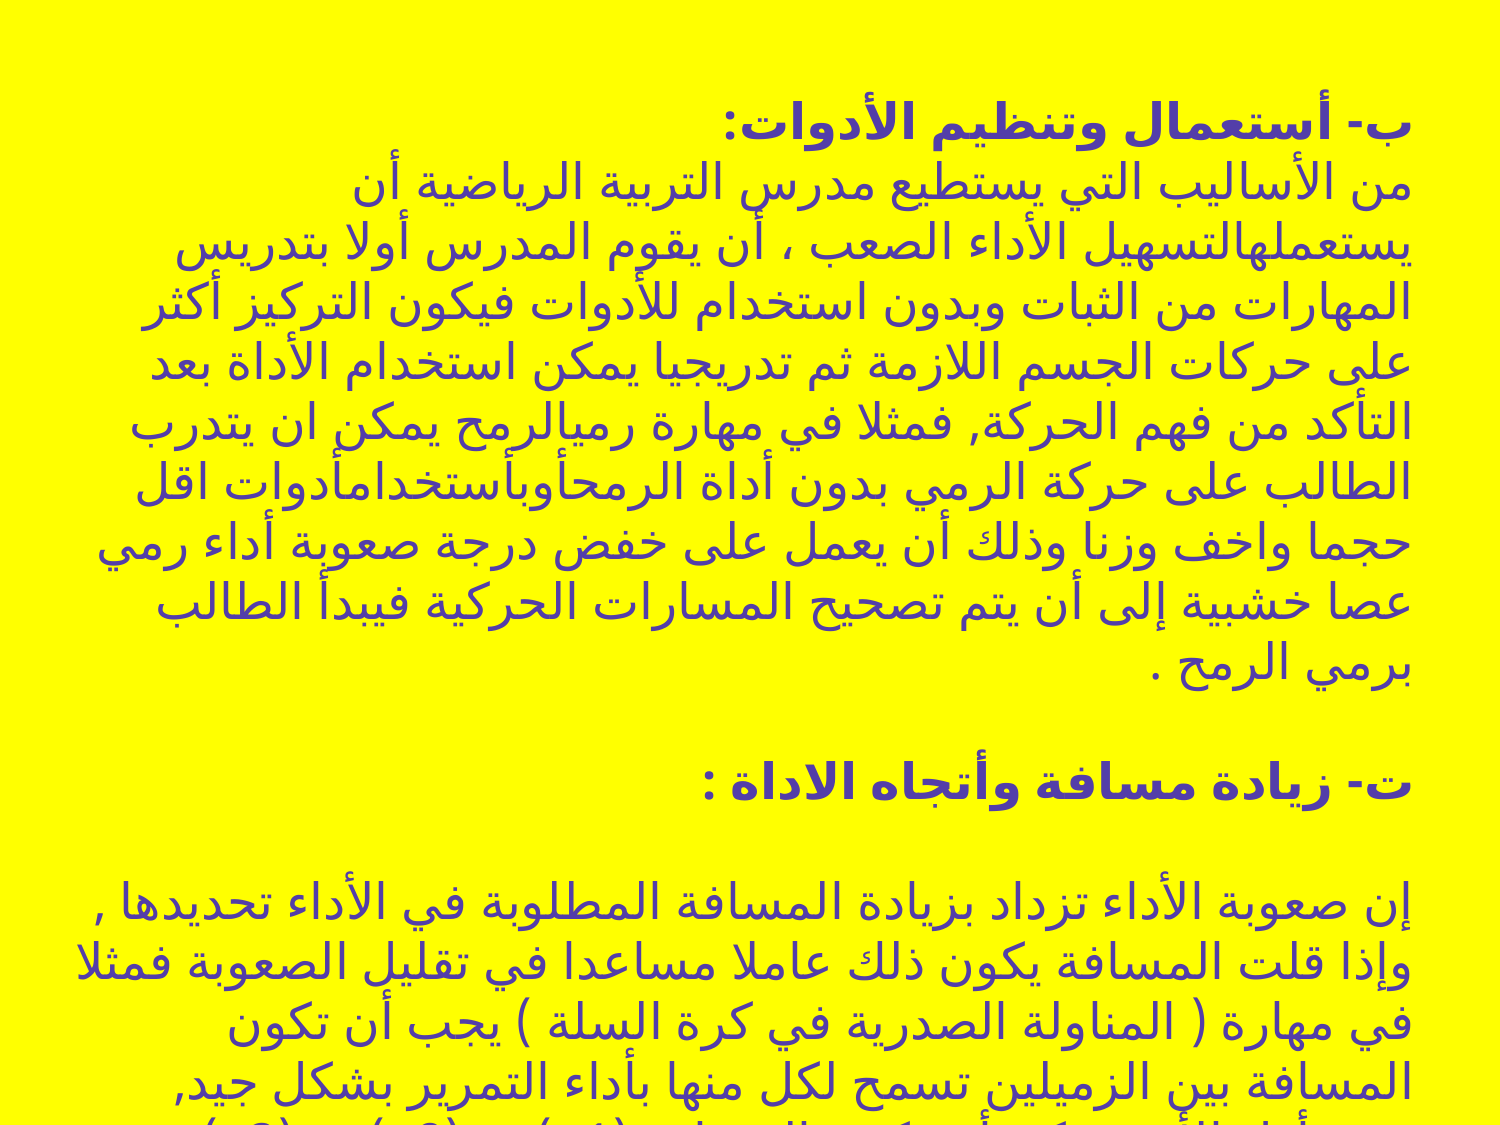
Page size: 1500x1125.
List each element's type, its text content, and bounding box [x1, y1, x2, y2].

text_box ب- أستعمال وتنظيم الأدوات: من الأساليب التي يستطيع مدرس التربية الرياضية أن يستعملهالتسهيل الأداء الصعب ، أن يقوم المدرس أولا بتدريس المهارات من الثبات وبدون استخدام للأدوات فيكون التركيز أكثر على حركات الجسم اللازمة ثم تدريجيا يمكن استخدام الأداة بعد التأكد من فهم الحركة, فمثلا في مهارة رميالرمح يمكن ان يتدرب الطالب على حركة الرمي بدون أداة الرمحأوبأستخدامأدوات اقل حجما واخف وزنا وذلك أن يعمل على خفض درجة صعوبة أداء رمي عصا خشبية إلى أن يتم تصحيح المسارات الحركية فيبدأ الطالب برمي الرمح . ت- زيادة مسافة وأتجاه الاداة : إن صعوبة الأداء تزداد بزيادة المسافة المطلوبة في الأداء تحديدها , وإذا قلت المسافة يكون ذلك عاملا مساعدا في تقليل الصعوبة فمثلا في مهارة ( المناولة الصدرية في كرة السلة ) يجب أن تكون المسافة بين الزميلين تسمح لكل منها بأداء التمرير بشكل جيد, ففي أول الأمر يمكن أن تكون المسافة (1م) ثم (2م) ثم (3م) ثم (4م) وهكذا كلما تزداد المسافة يعد تقدما في الأداء . [58, 81, 1430, 1125]
